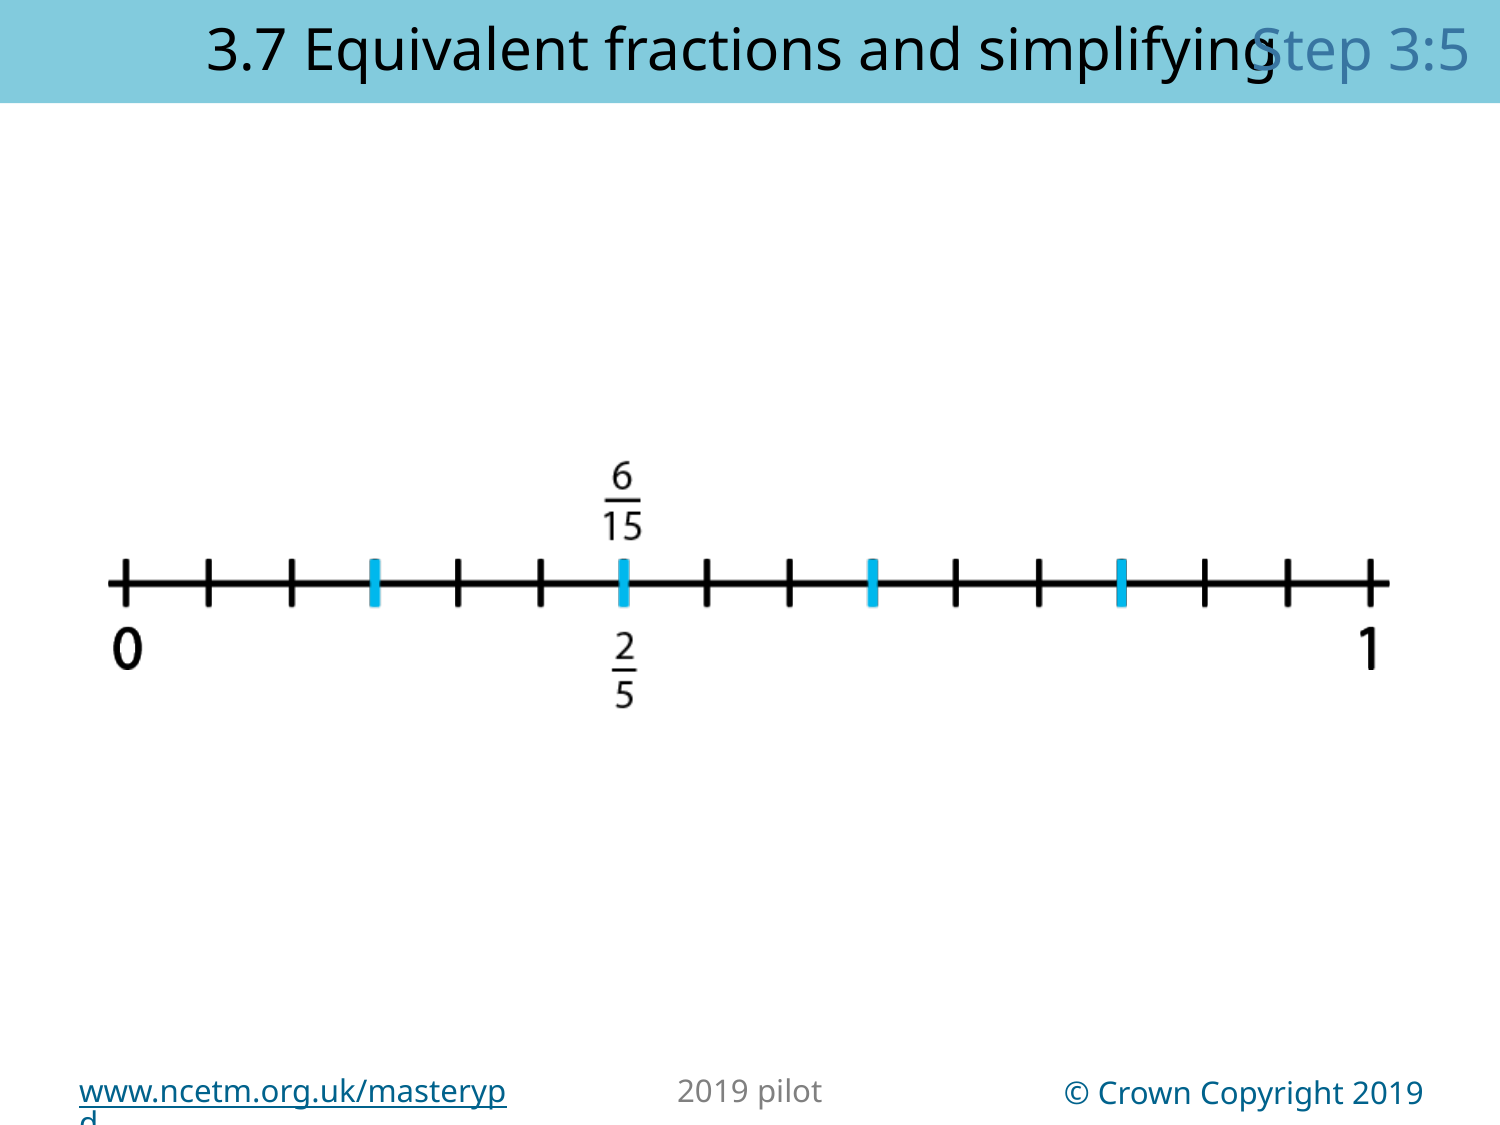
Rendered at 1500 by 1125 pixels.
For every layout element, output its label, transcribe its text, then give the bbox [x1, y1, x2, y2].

picture [101, 455, 1399, 748]
list Step 3:5 [0, 0, 1500, 104]
